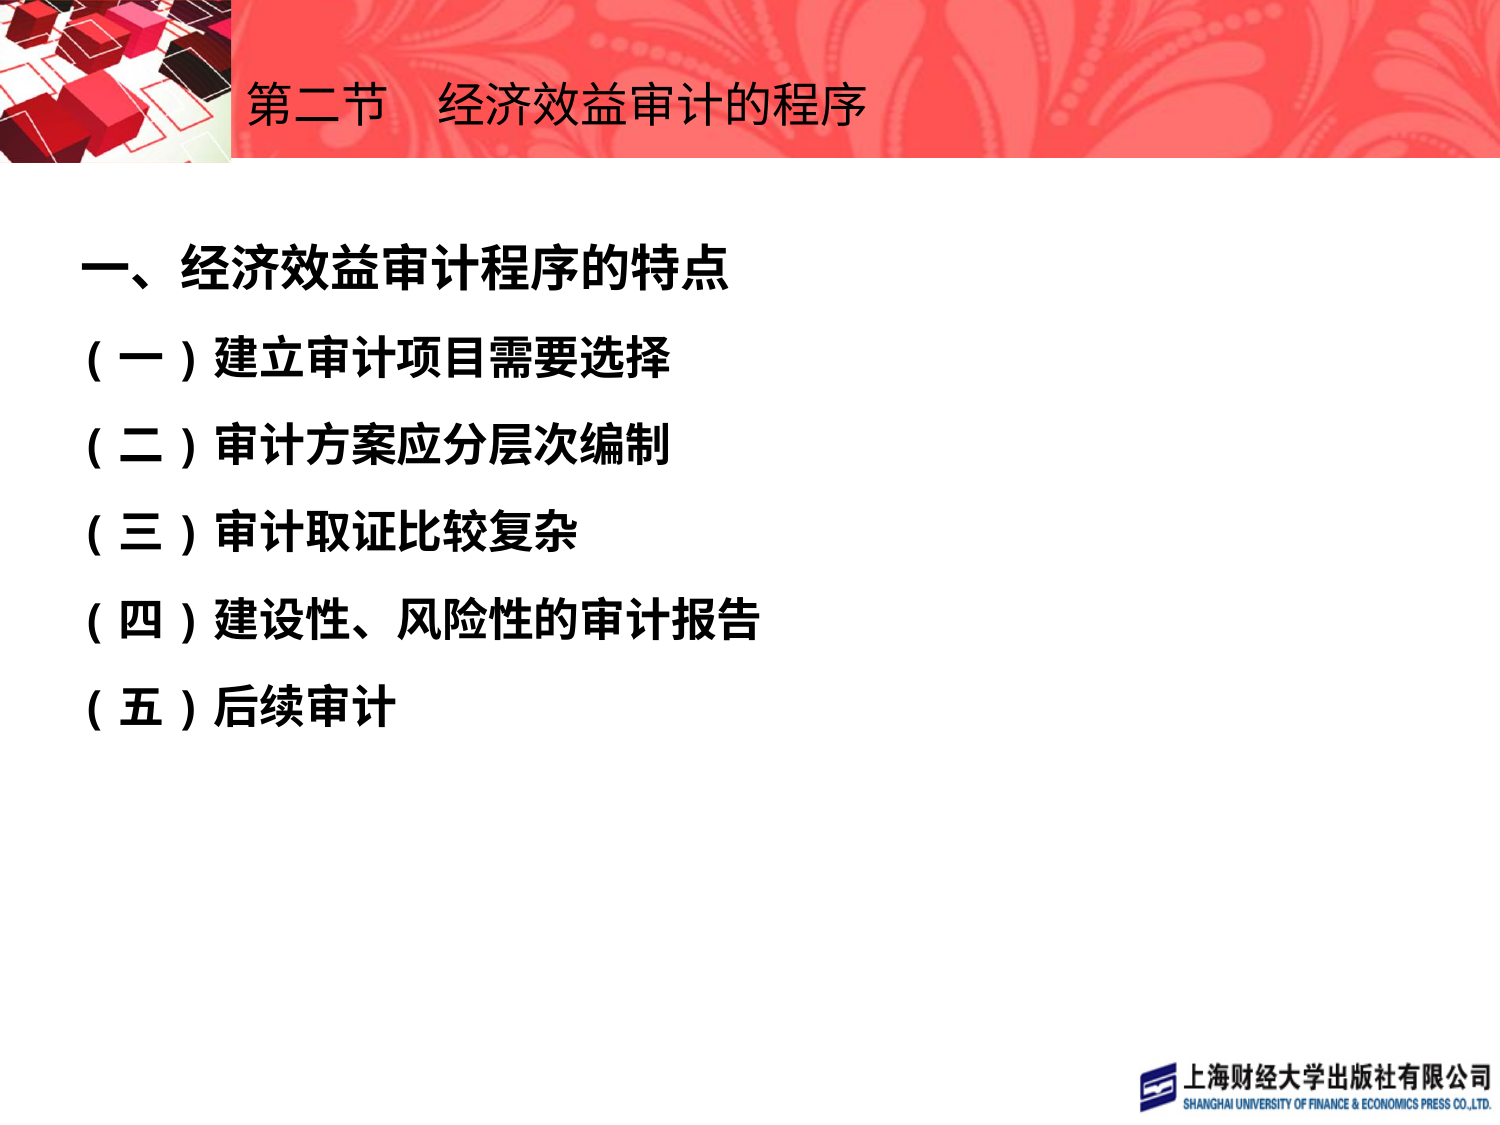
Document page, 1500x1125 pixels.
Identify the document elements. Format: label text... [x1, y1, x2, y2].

picture [1139, 1058, 1495, 1118]
list 一、经济效益审计程序的特点 (一)建立审计项目需要选择 (二)审计方案应分层次编制 (三)审计取证比较复杂 (四)建设性、风险性的审计报告 (五)后续审计 [64, 208, 1425, 1047]
title 第二节 经济效益审计的程序 [230, 45, 1461, 161]
